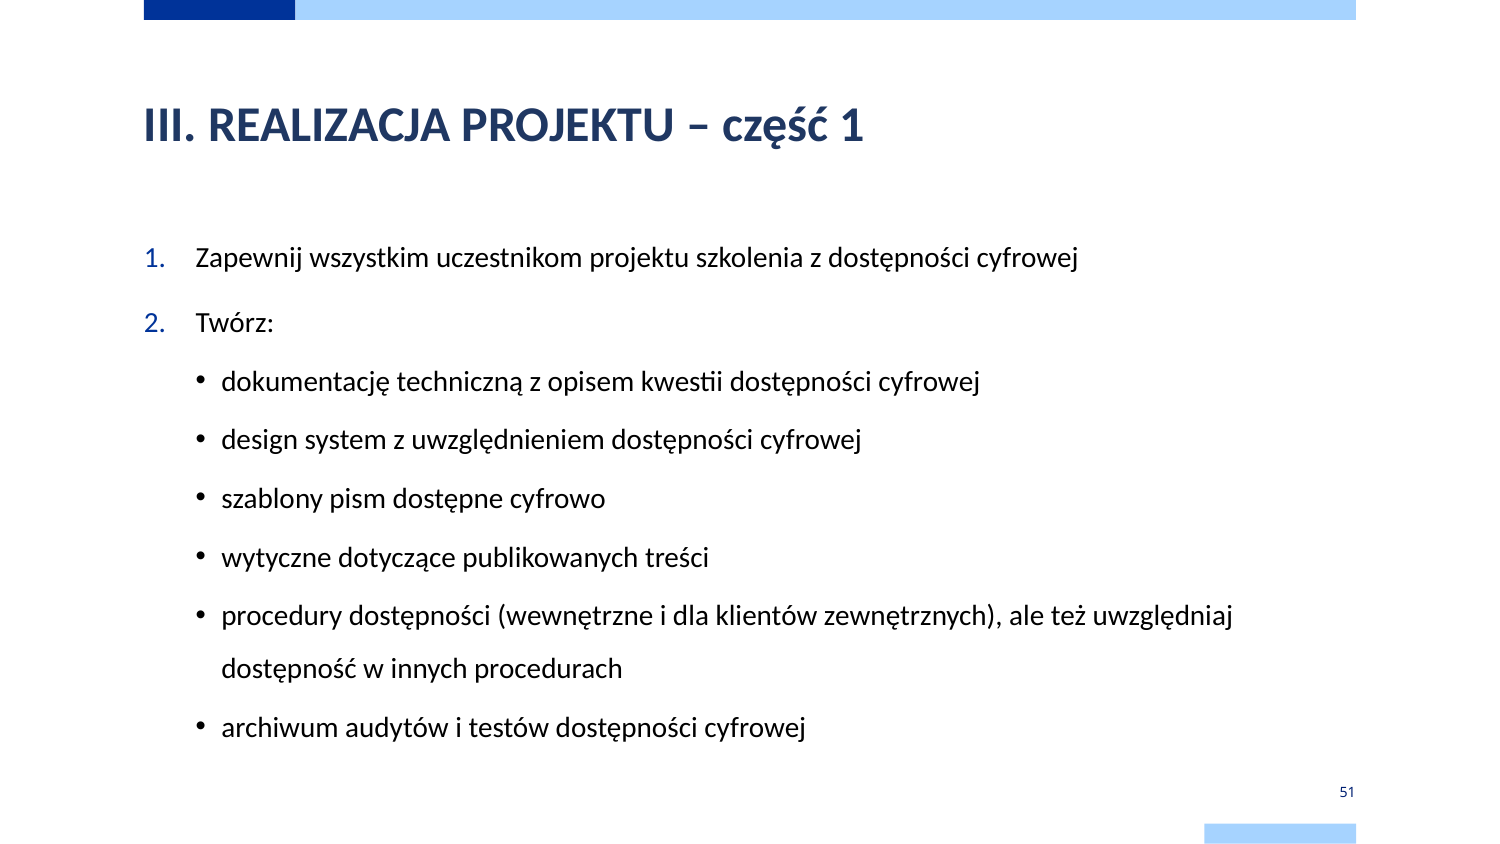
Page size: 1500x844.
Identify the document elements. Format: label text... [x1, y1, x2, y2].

title III. REALIZACJA PROJEKTU – część 1 [143, 100, 1357, 220]
list Zapewnij wszystkim uczestnikom projektu szkolenia z dostępności cyfrowej Twórz: dokumentację techniczną z opisem kwestii dostępności cyfrowej design system z uwzględnieniem dostępności cyfrowej szablony pism dostępne cyfrowo wytyczne dotyczące publikowanych treści procedury dostępności (wewnętrzne i dla klientów zewnętrznych), ale też uwzględniaj dostępność w innych procedurach archiwum audytów i testów dostępności cyfrowej [143, 220, 1357, 744]
slide_number 51 [1204, 783, 1356, 804]
